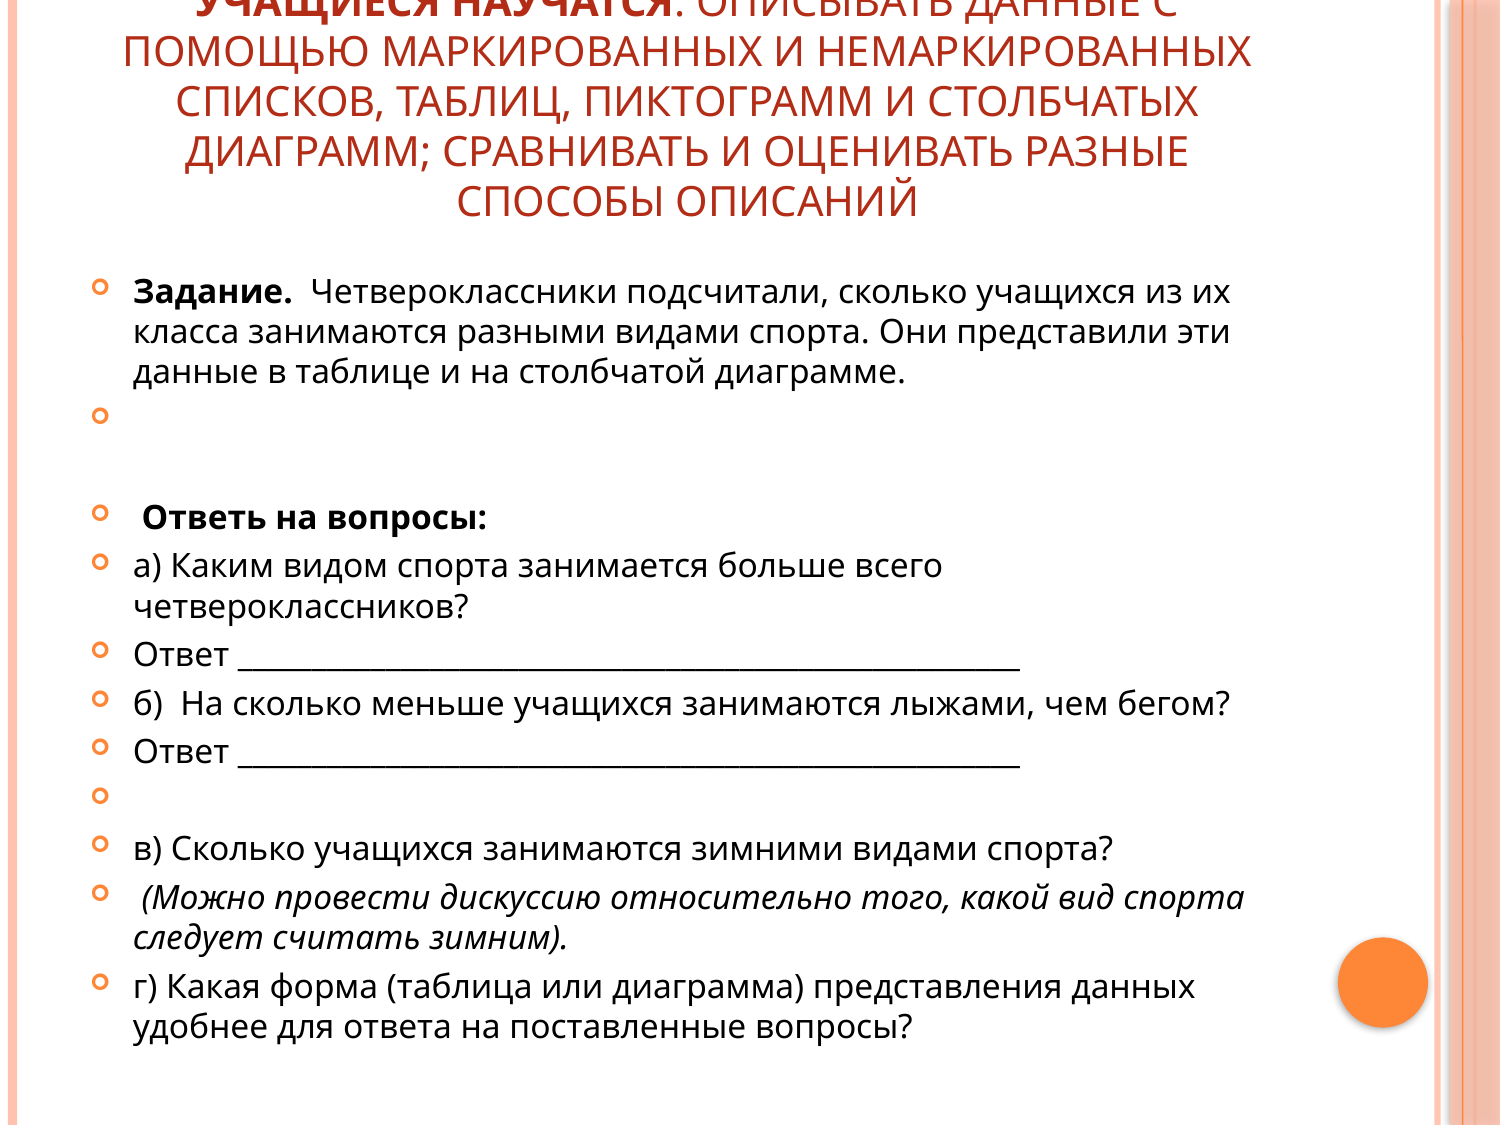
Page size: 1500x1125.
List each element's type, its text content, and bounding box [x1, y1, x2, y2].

title Учащиеся научатся: описывать данные с помощью маркированных и немаркированных списков, таблиц, пиктограмм и столбчатых диаграмм; сравнивать и оценивать разные способы описаний [75, 45, 1300, 233]
list Задание. Четвероклассники подсчитали, сколько учащихся из их класса занимаются разными видами спорта. Они представили эти данные в таблице и на столбчатой диаграмме. Ответь на вопросы: а) Каким видом спорта занимается больше всего четвероклассников? Ответ _____________________________________________________ б) На сколько меньше учащихся занимаются лыжами, чем бегом? Ответ _____________________________________________________ в) Сколько учащихся занимаются зимними видами спорта? (Можно провести дискуссию относительно того, какой вид спорта следует считать зимним). г) Какая форма (таблица или диаграмма) представления данных удобнее для ответа на поставленные вопросы? [74, 262, 1301, 1063]
